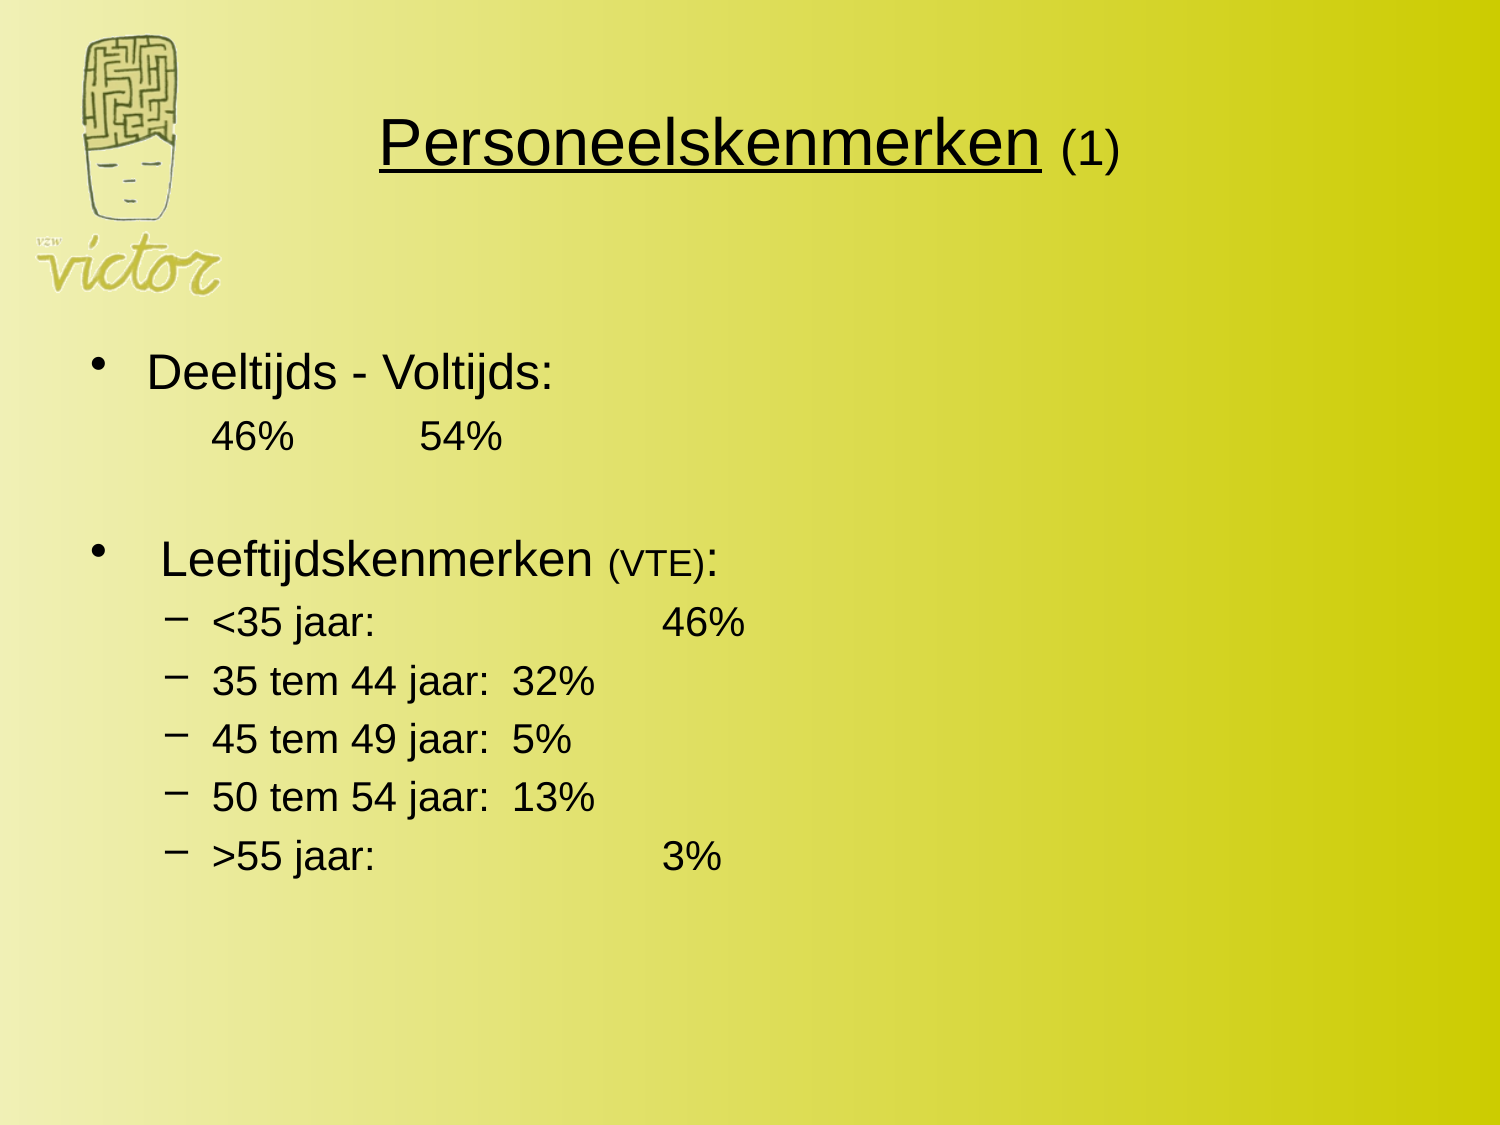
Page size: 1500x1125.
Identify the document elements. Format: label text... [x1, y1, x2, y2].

picture [29, 30, 234, 303]
list Deeltijds - Voltijds: 46% 54% Leeftijdskenmerken (VTE): <35 jaar: 46% 35 tem 44 jaar: 32% 45 tem 49 jaar: 5% 50 tem 54 jaar: 13% >55 jaar: 3% [74, 262, 1426, 1006]
title Personeelskenmerken (1) [74, 44, 1426, 233]
